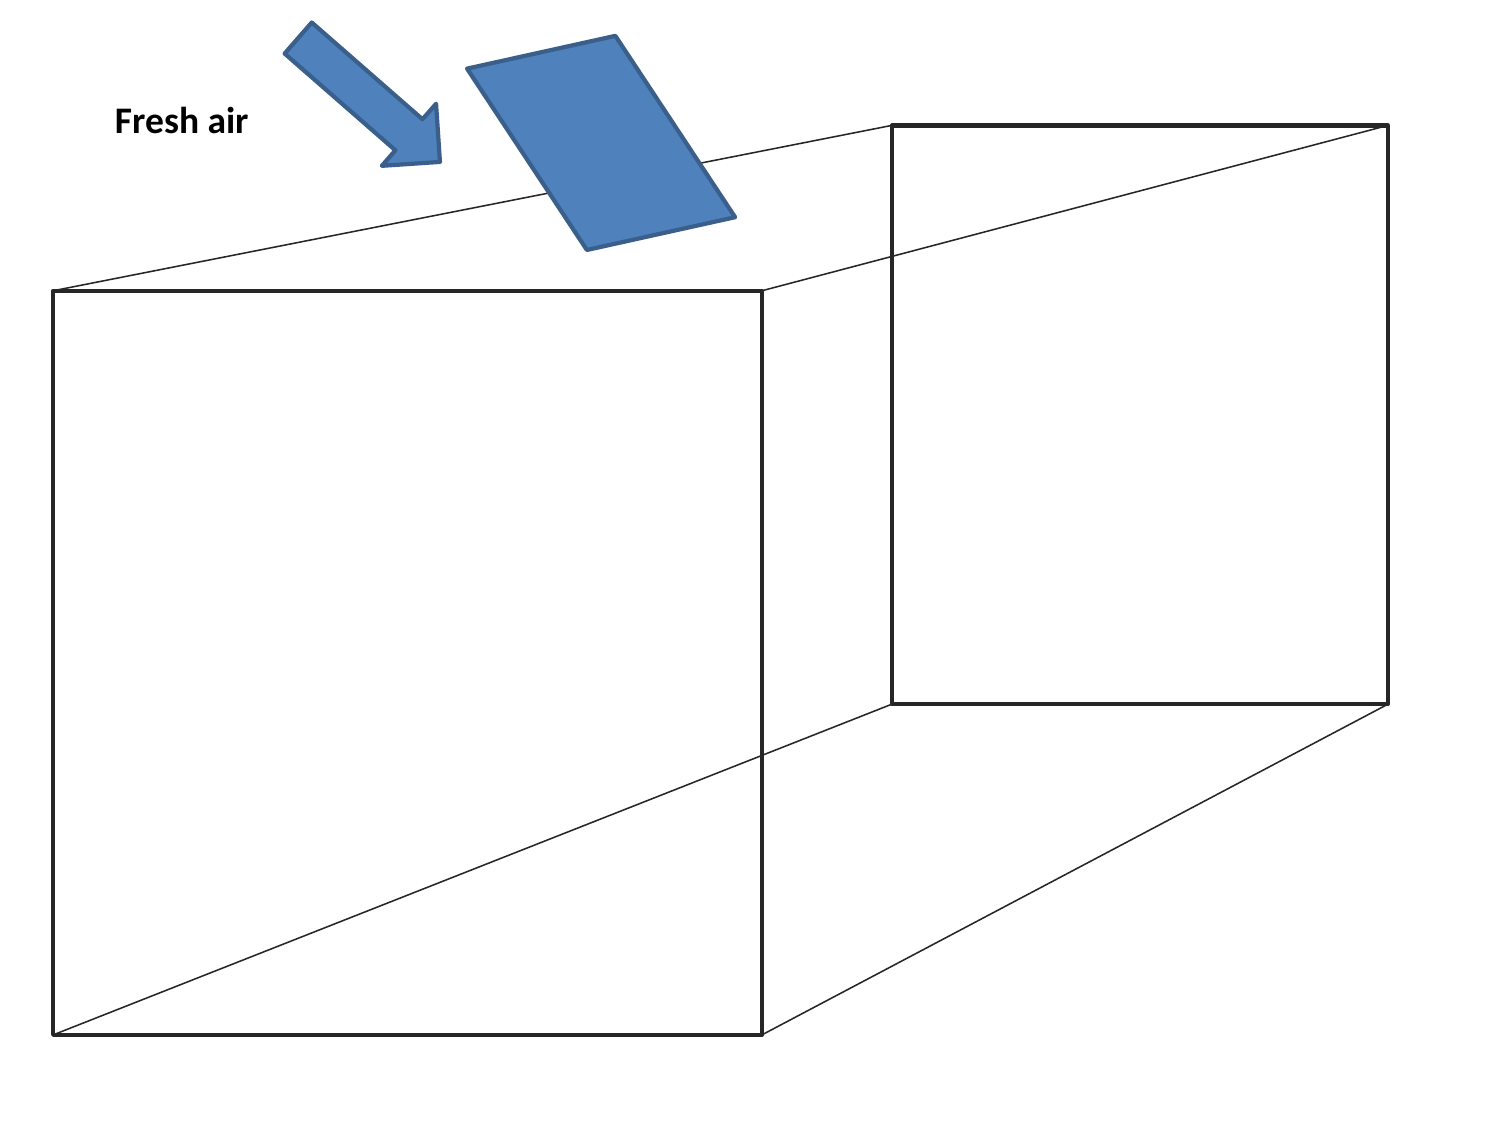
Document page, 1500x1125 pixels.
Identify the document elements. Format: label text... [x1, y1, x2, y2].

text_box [52, 125, 1389, 1036]
text_box [465, 33, 676, 123]
text_box [282, 20, 440, 123]
text_box Fresh air [100, 88, 290, 123]
